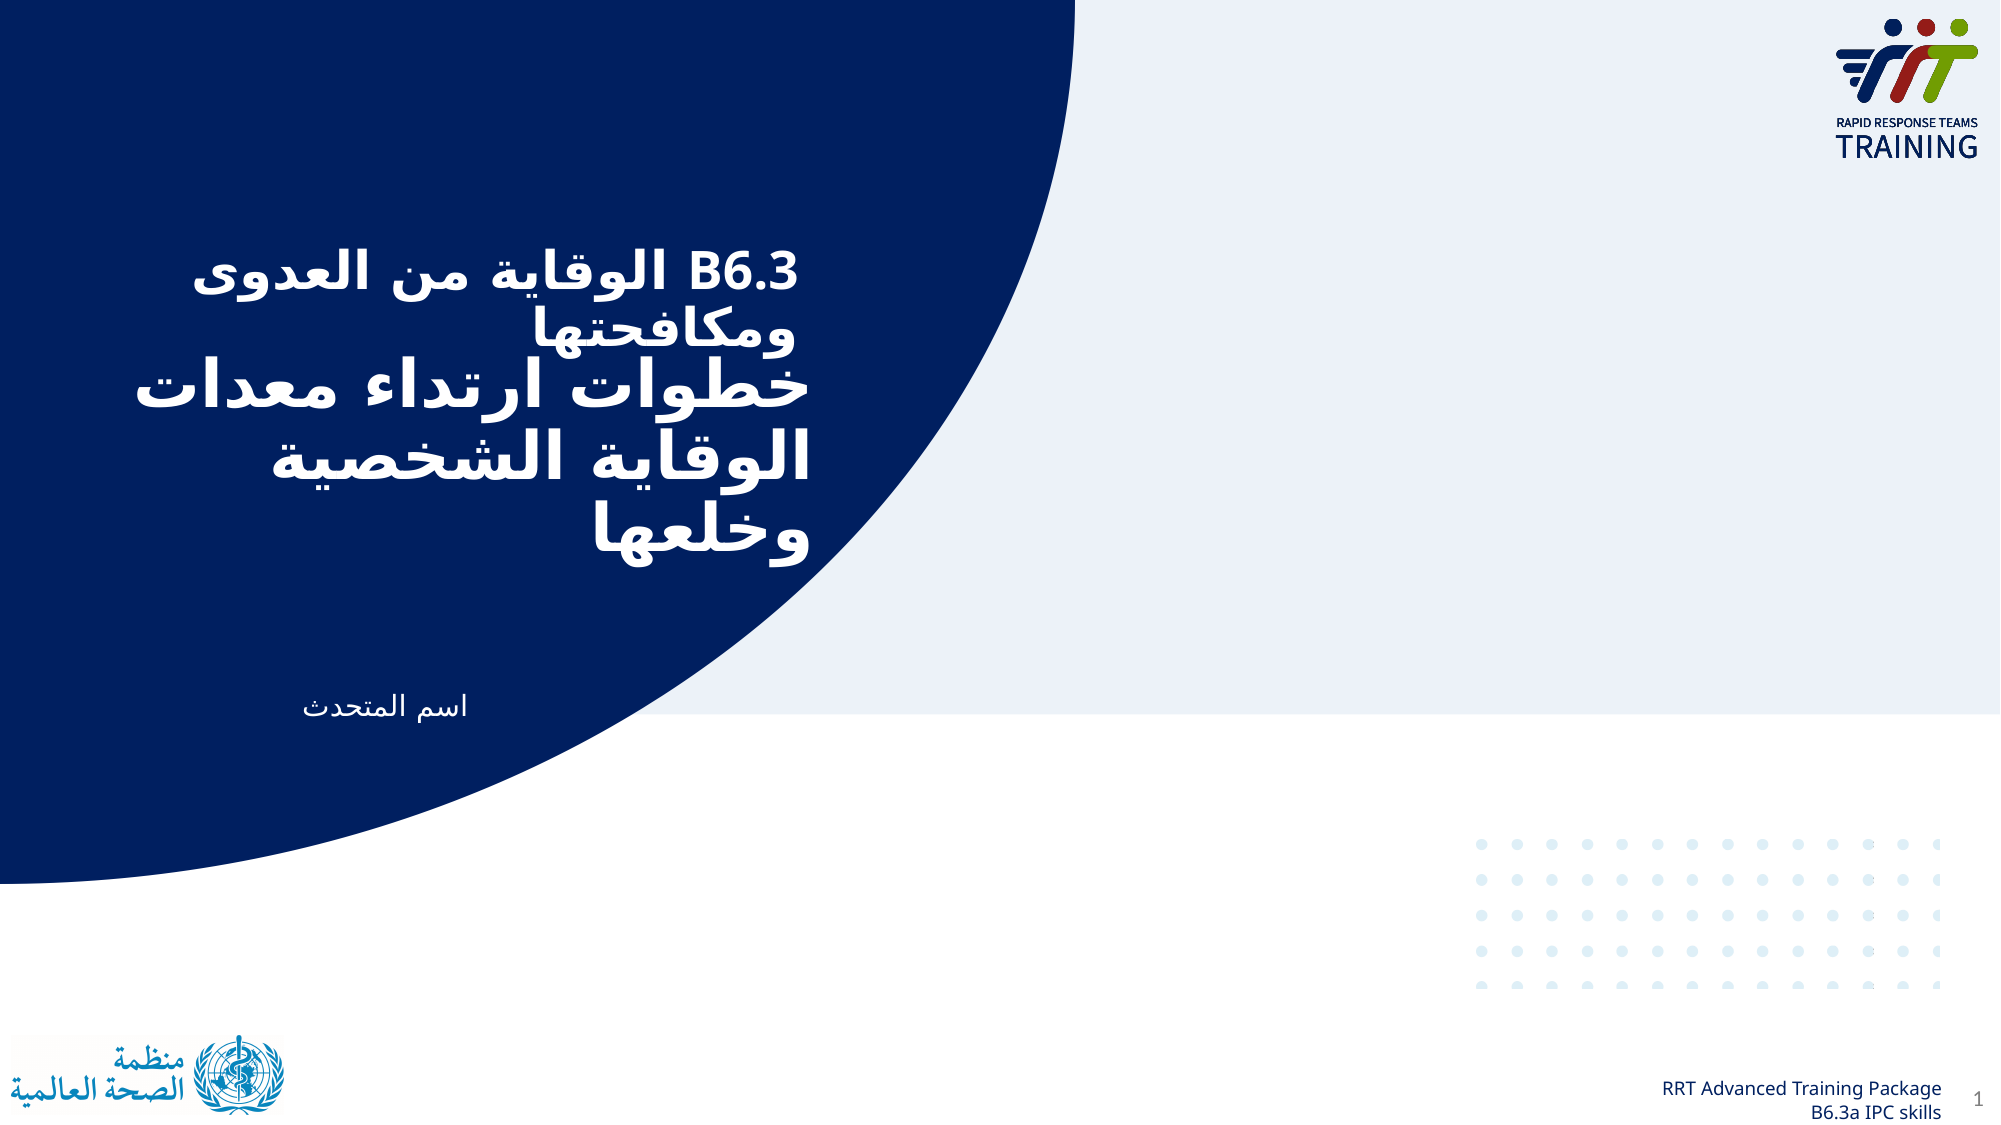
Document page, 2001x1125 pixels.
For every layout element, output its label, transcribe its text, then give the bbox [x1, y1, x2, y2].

text_box اسم المتحدث [93, 680, 476, 730]
picture [11, 1035, 284, 1115]
picture [1476, 839, 1940, 989]
picture [1835, 19, 1978, 167]
picture [0, 0, 1075, 884]
text_box B6.3 الوقاية من العدوى ومكافحتها [84, 235, 807, 366]
title خطوات ارتداء معدات الوقاية الشخصية وخلعها [84, 259, 822, 657]
picture [241, 1050, 247, 1059]
